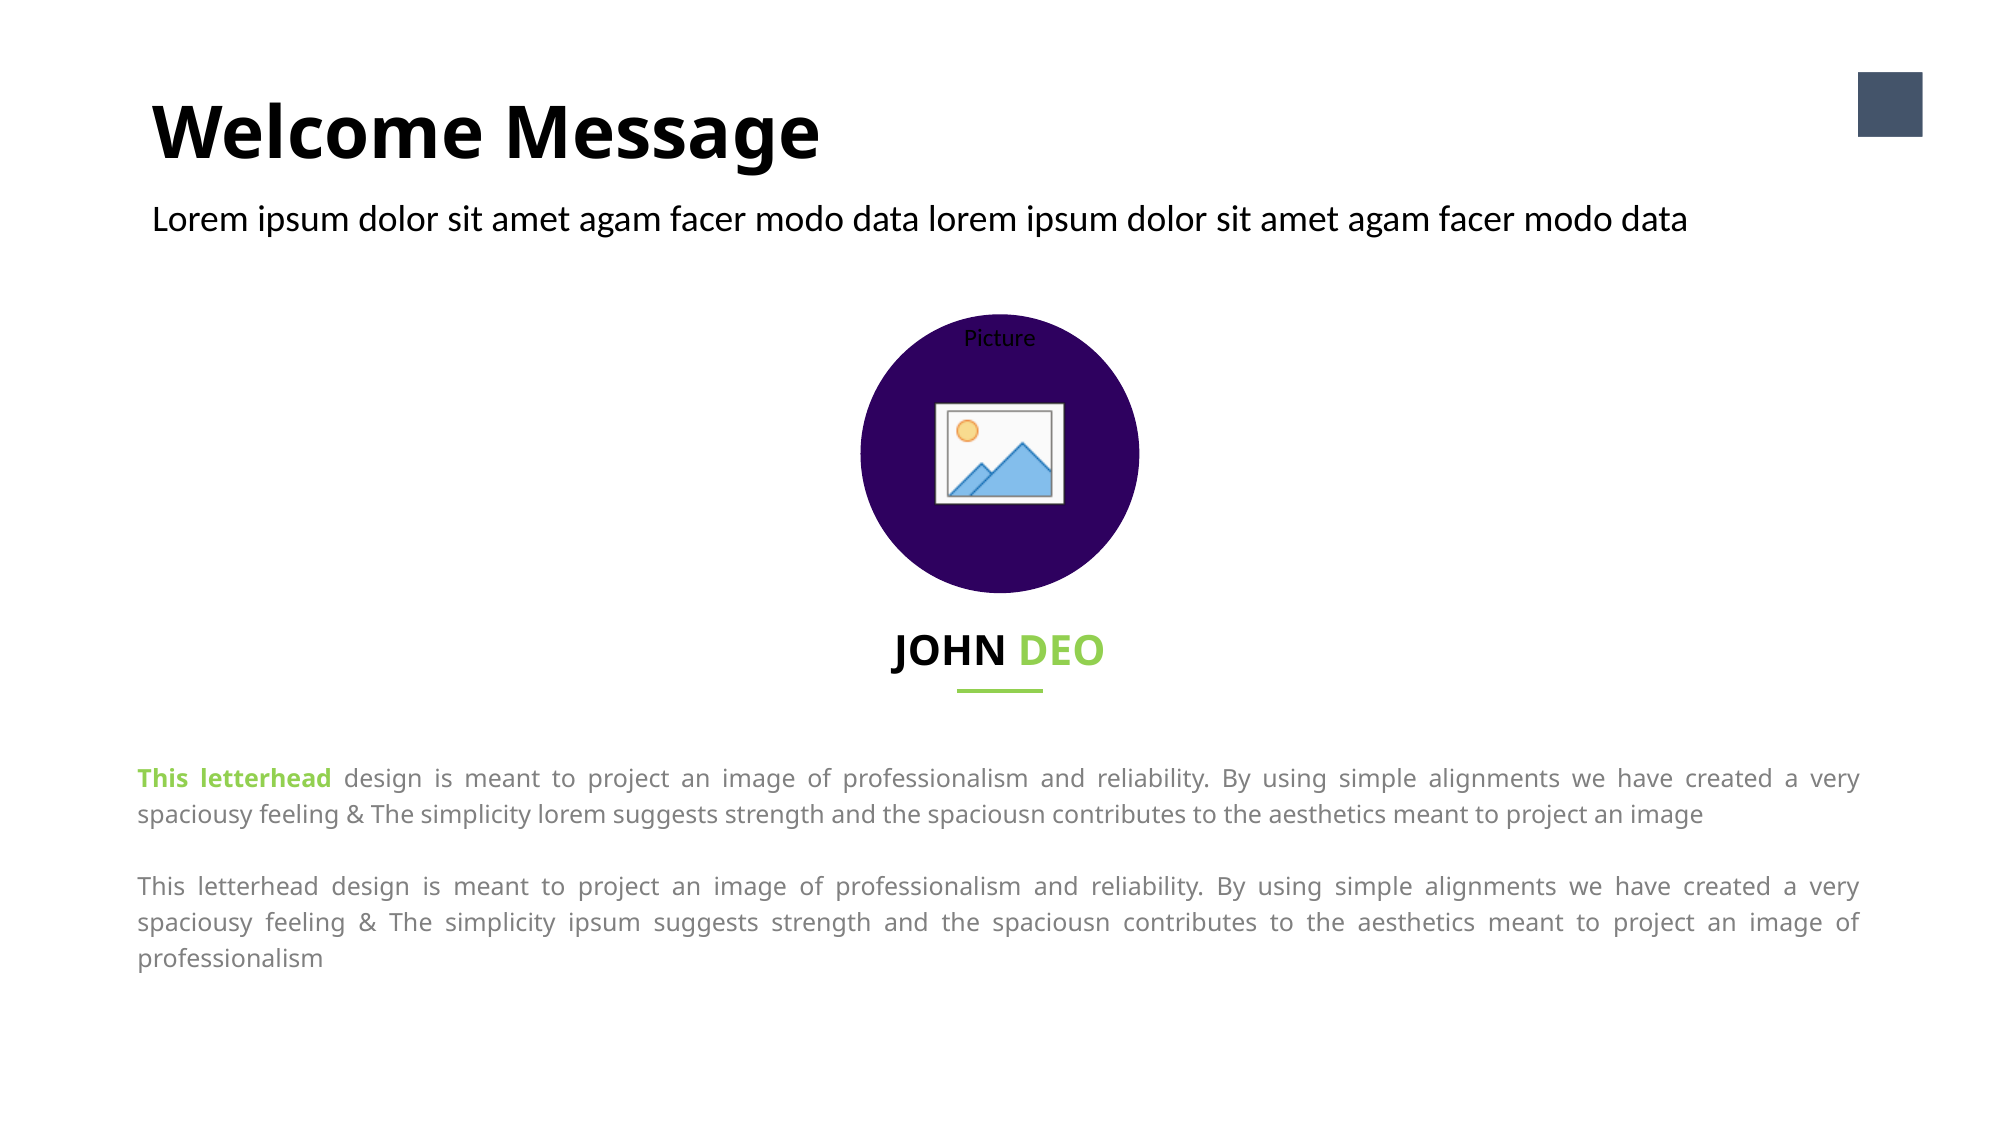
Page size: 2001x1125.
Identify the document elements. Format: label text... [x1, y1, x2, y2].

text_box JOHN DEO [873, 616, 1127, 681]
title Welcome Message [137, 78, 1135, 186]
text_box [1857, 130, 1924, 138]
text_box This letterhead design is meant to project an image of professionalism and reliability. By using simple alignments we have created a very spaciousy feeling & The simplicity lorem suggests strength and the spaciousn contributes to the aesthetics meant to project an image This letterhead design is meant to project an image of professionalism and reliability. By using simple alignments we have created a very spaciousy feeling & The simplicity ipsum suggests strength and the spaciousn contributes to the aesthetics meant to project an image of professionalism [137, 745, 1863, 983]
picture [860, 314, 1140, 594]
text_box [1857, 71, 1924, 78]
subtitle Lorem ipsum dolor sit amet agam facer modo data lorem ipsum dolor sit amet agam facer modo data [137, 186, 1863, 227]
slide_number 3 [1854, 78, 1927, 130]
